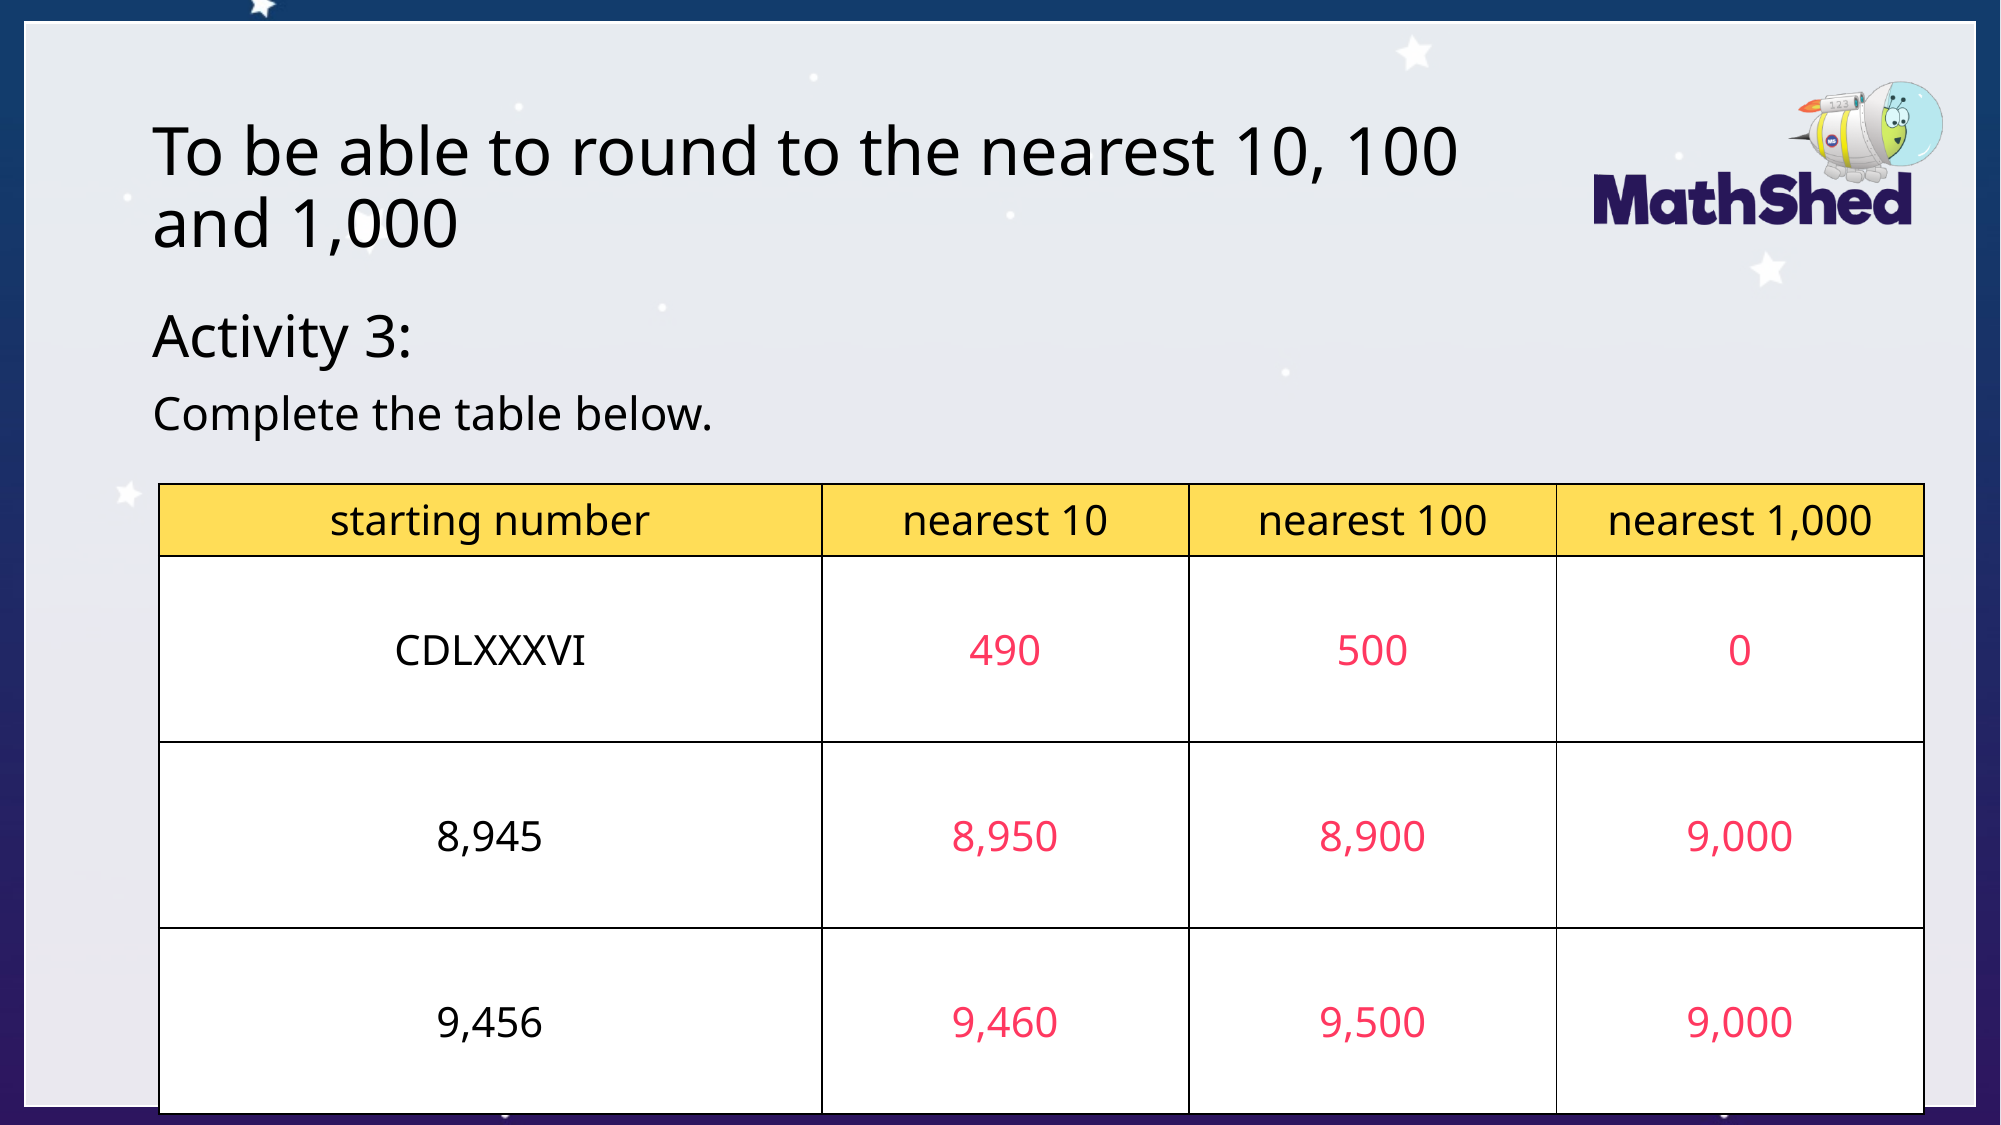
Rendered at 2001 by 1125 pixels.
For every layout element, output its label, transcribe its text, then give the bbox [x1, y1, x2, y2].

table_header nearest 10 [823, 485, 1188, 555]
table_header starting number [160, 485, 821, 555]
list Activity 3: Complete the table below. [137, 299, 1863, 1014]
table_header nearest 100 [1190, 485, 1556, 555]
table_cell 8,945 [160, 743, 821, 927]
table_header nearest 1,000 [1557, 485, 1923, 555]
table_cell 9,456 [160, 929, 821, 1113]
title To be able to round to the nearest 10, 100 and 1,000 [137, 81, 1578, 299]
table_cell 9,000 [1557, 743, 1923, 927]
picture [0, 0, 2001, 1125]
table_cell 8,950 [823, 743, 1188, 927]
table_cell 8,900 [1190, 743, 1556, 927]
table_cell 9,460 [823, 929, 1188, 1113]
table_cell 500 [1190, 557, 1556, 741]
table_cell 0 [1557, 557, 1923, 741]
table_cell 9,000 [1557, 929, 1923, 1113]
table_cell 490 [823, 557, 1188, 741]
table_cell CDLXXXVI [160, 557, 821, 741]
table_cell 9,500 [1190, 929, 1556, 1113]
